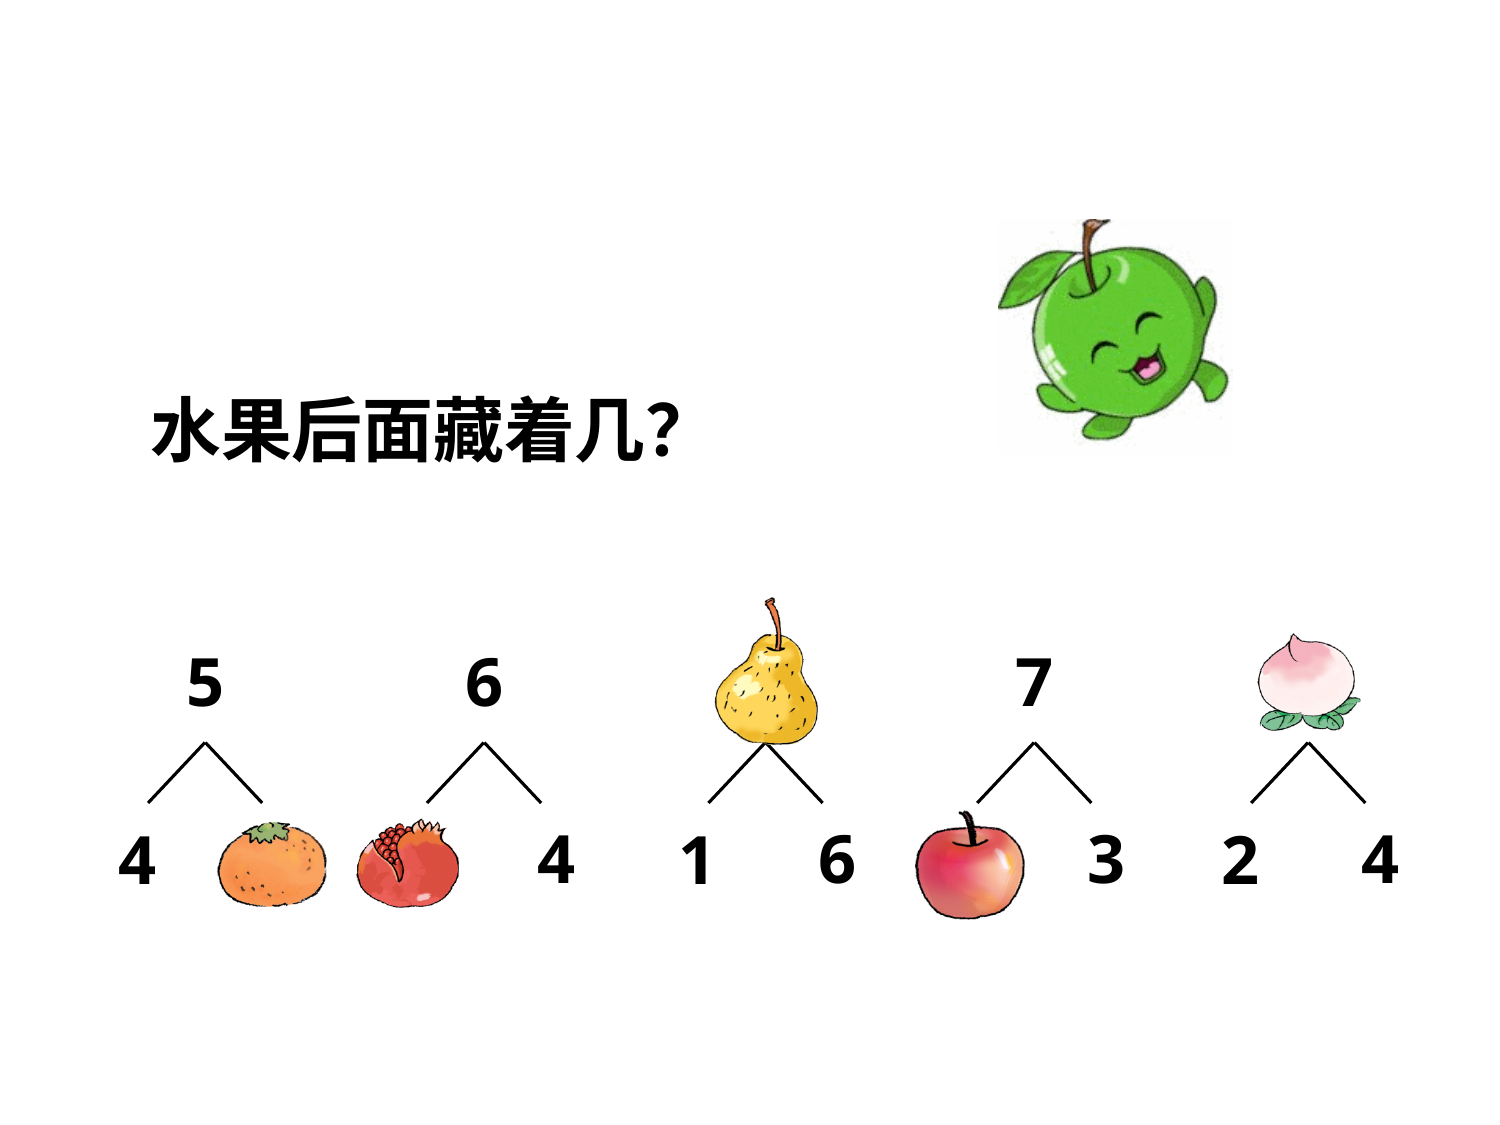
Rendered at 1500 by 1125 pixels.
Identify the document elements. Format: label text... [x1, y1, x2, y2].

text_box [1187, 632, 1444, 906]
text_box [644, 632, 901, 906]
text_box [913, 632, 1170, 906]
list 水果后面藏着几？ [135, 361, 1096, 470]
picture [998, 219, 1233, 455]
picture [356, 818, 459, 908]
picture [714, 597, 818, 745]
picture [217, 821, 327, 907]
picture [915, 810, 1025, 920]
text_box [362, 632, 620, 906]
picture [1257, 633, 1361, 734]
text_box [84, 632, 341, 906]
